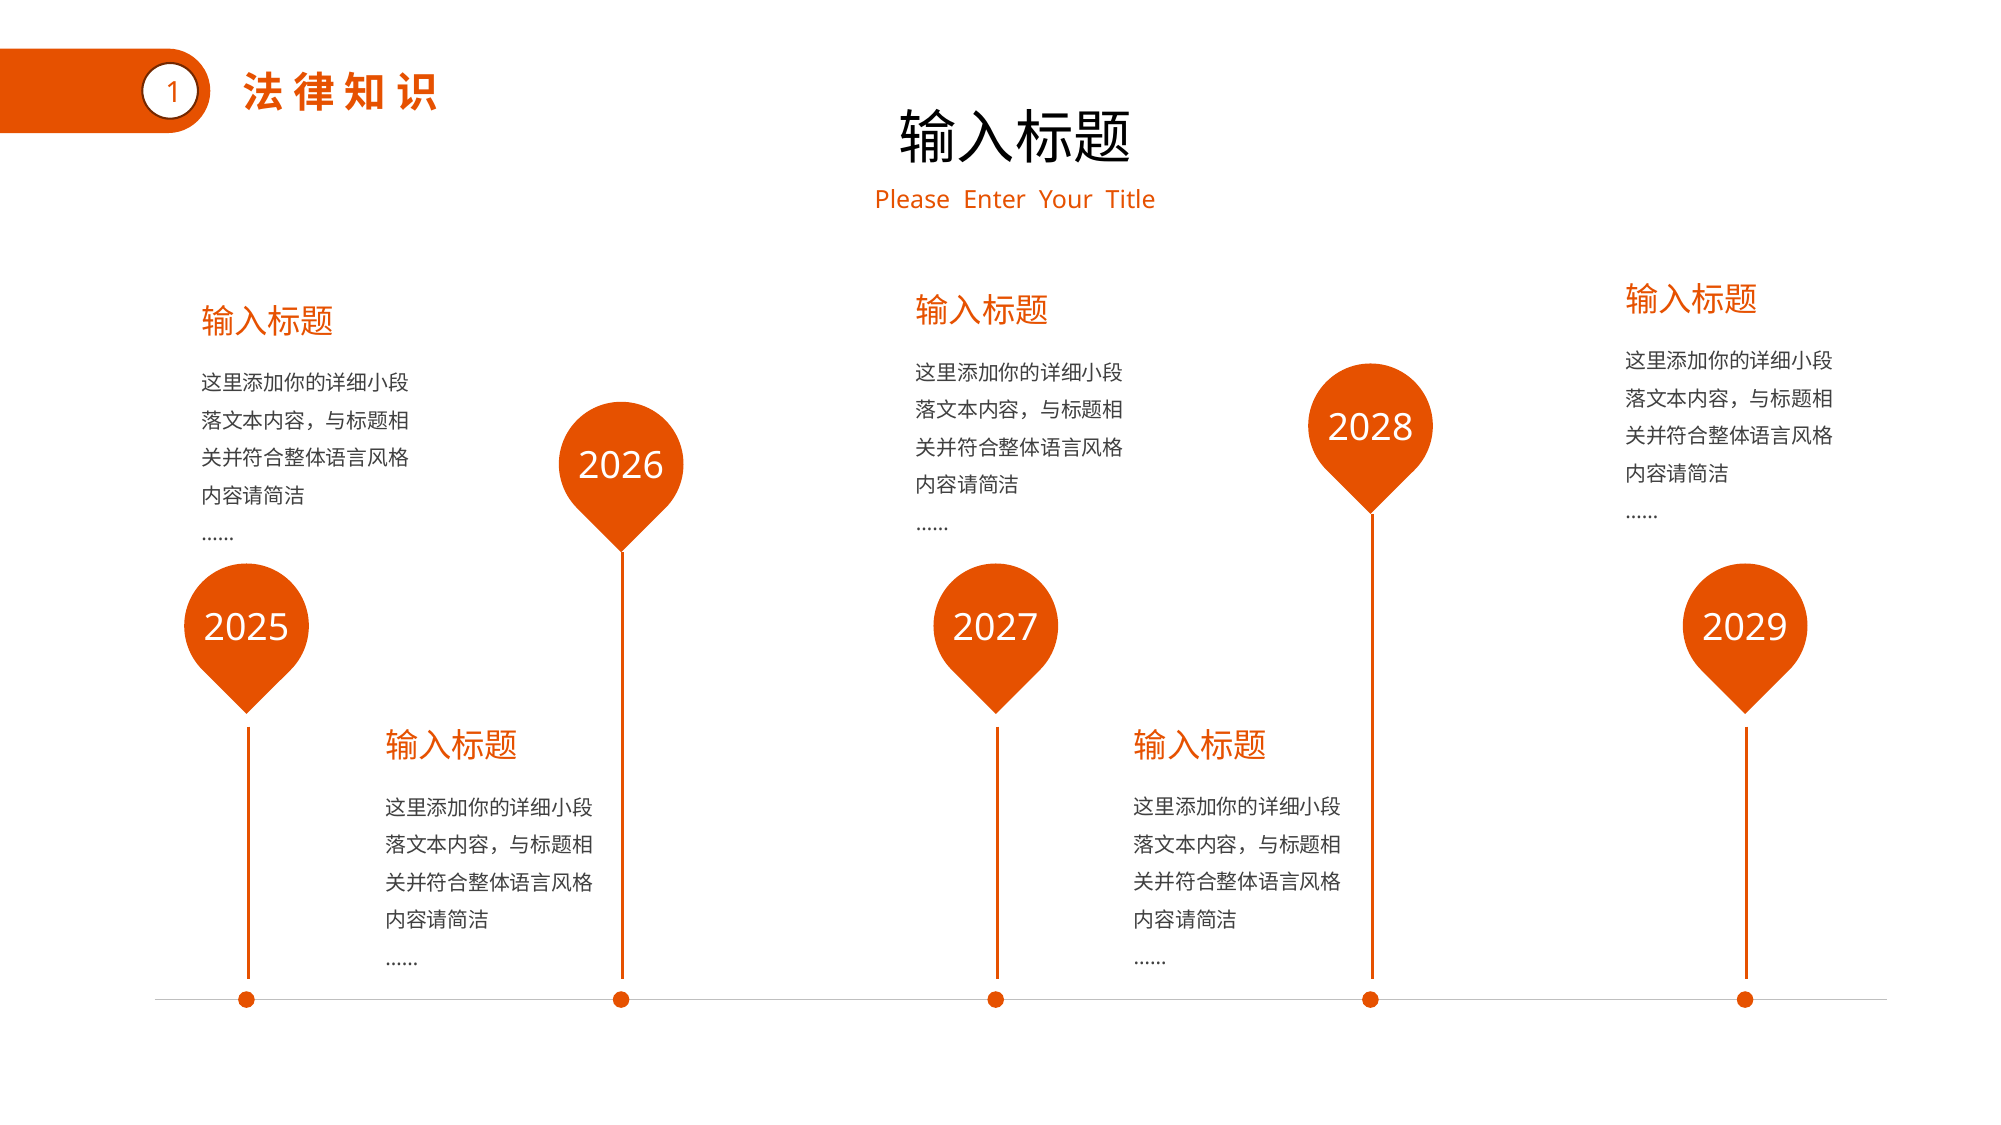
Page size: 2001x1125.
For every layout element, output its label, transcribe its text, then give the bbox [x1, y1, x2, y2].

text_box Please Enter Your Title [762, 176, 1269, 221]
text_box 这里添加你的详细小段落文本内容，与标题相关并符合整体语言风格内容请简洁 …… [1119, 774, 1295, 977]
text_box 这里添加你的详细小段落文本内容，与标题相关并符合整体语言风格内容请简洁 …… [901, 339, 1146, 542]
text_box 输入标题 [186, 292, 439, 348]
text_box 输入标题 [1610, 270, 1863, 325]
text_box 输入标题 [1119, 716, 1295, 771]
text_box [1295, 363, 1446, 1008]
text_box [546, 401, 697, 1008]
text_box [171, 563, 322, 1008]
text_box 这里添加你的详细小段落文本内容，与标题相关并符合整体语言风格内容请简洁 …… [1610, 328, 1856, 531]
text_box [1670, 563, 1821, 1008]
text_box 输入标题 [901, 281, 1154, 337]
text_box 这里添加你的详细小段落文本内容，与标题相关并符合整体语言风格内容请简洁 …… [370, 774, 546, 977]
text_box 输入标题 [370, 716, 546, 772]
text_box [0, 48, 535, 134]
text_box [920, 563, 1071, 1008]
text_box 这里添加你的详细小段落文本内容，与标题相关并符合整体语言风格内容请简洁 …… [186, 350, 432, 553]
text_box 输入标题 [703, 92, 1327, 178]
